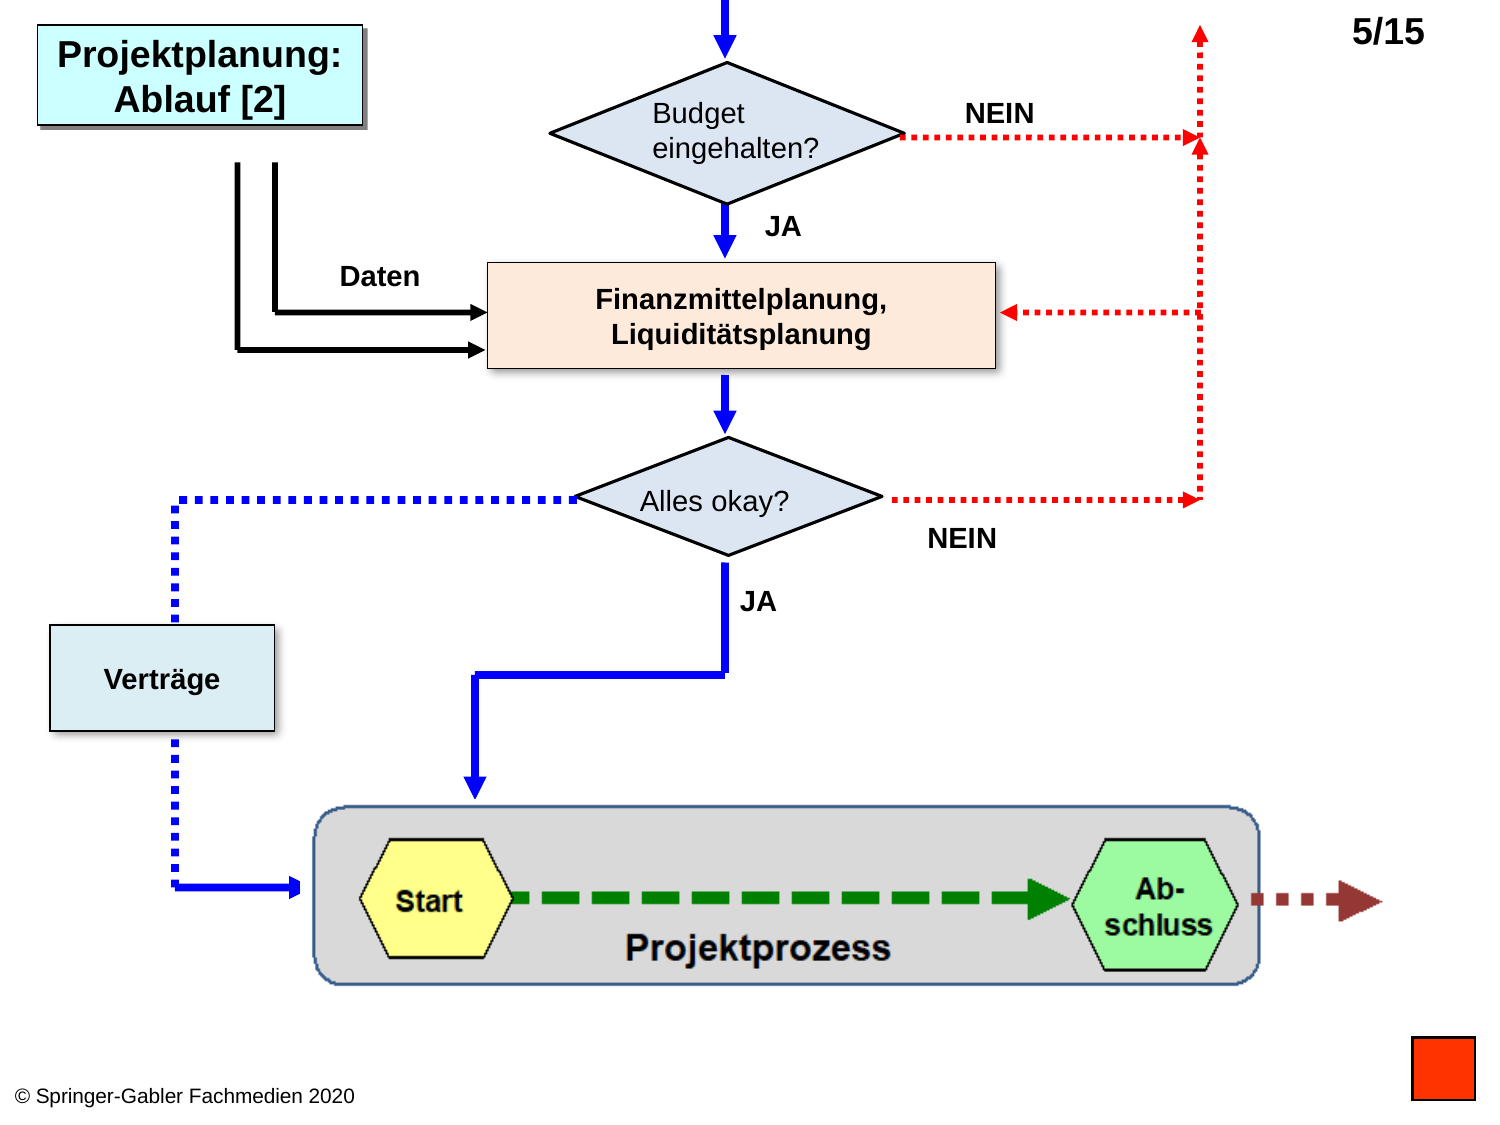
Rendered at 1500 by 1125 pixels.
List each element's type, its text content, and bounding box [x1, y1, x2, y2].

text_box [838, 477, 885, 516]
text_box NEIN [949, 87, 1080, 138]
text_box [572, 475, 624, 518]
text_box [299, 799, 1393, 994]
text_box [850, 109, 907, 158]
text_box Daten [324, 249, 444, 300]
text_box [1186, 131, 1199, 144]
text_box [274, 306, 488, 319]
text_box [627, 435, 830, 474]
text_box [643, 173, 811, 207]
text_box [660, 60, 795, 87]
text_box [468, 674, 482, 798]
text_box Alles okay? [624, 474, 838, 525]
text_box [1193, 24, 1207, 38]
text_box JA [749, 199, 880, 250]
text_box JA [724, 574, 855, 625]
text_box [1412, 1037, 1475, 1100]
text_box [718, 374, 732, 435]
text_box [999, 306, 1013, 319]
text_box Budget eingehalten? [637, 87, 850, 173]
text_box Projektplanung: Ablauf [2] [37, 24, 363, 125]
text_box Finanzmittelplanung, Liquiditätsplanung [487, 262, 996, 369]
text_box Verträge [50, 624, 275, 732]
text_box [718, 206, 732, 259]
text_box NEIN [912, 512, 1043, 563]
text_box [643, 525, 814, 558]
text_box [718, 0, 732, 59]
text_box [547, 96, 637, 171]
text_box [1187, 493, 1200, 507]
text_box [237, 343, 486, 357]
text_box [1193, 137, 1207, 151]
